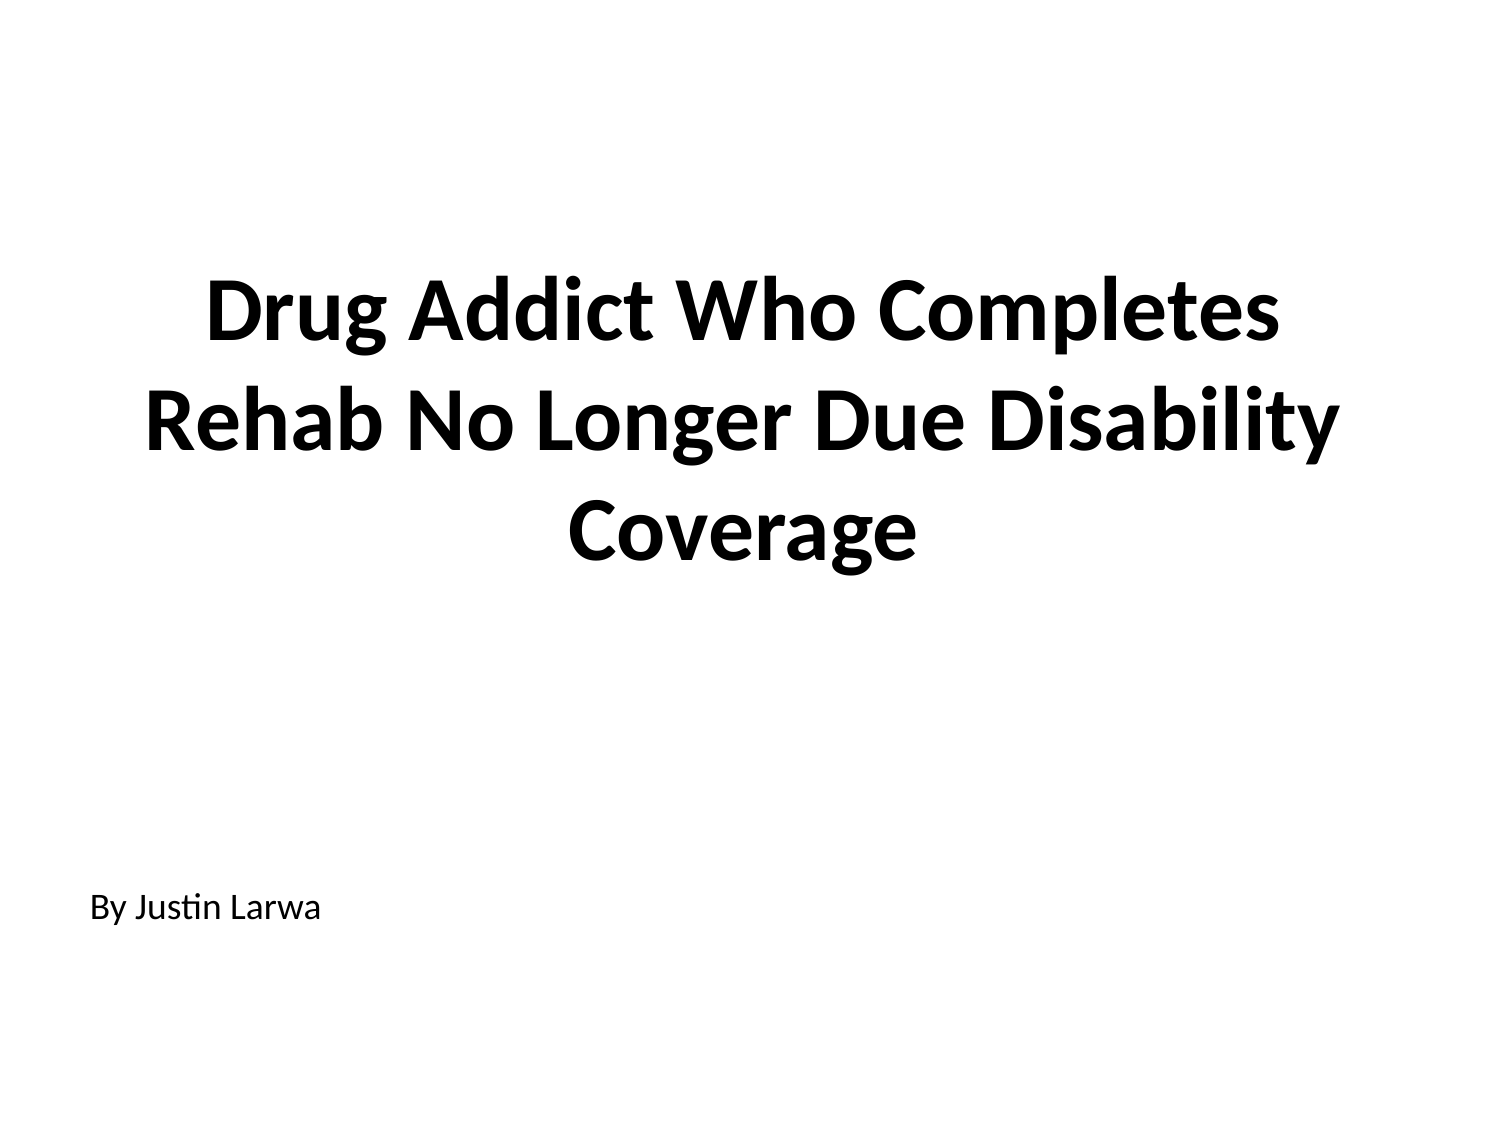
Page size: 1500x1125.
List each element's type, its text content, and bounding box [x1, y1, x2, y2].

title Drug Addict Who Completes Rehab No Longer Due Disability Coverage [99, 237, 1388, 591]
text_box By Justin Larwa [74, 874, 375, 935]
